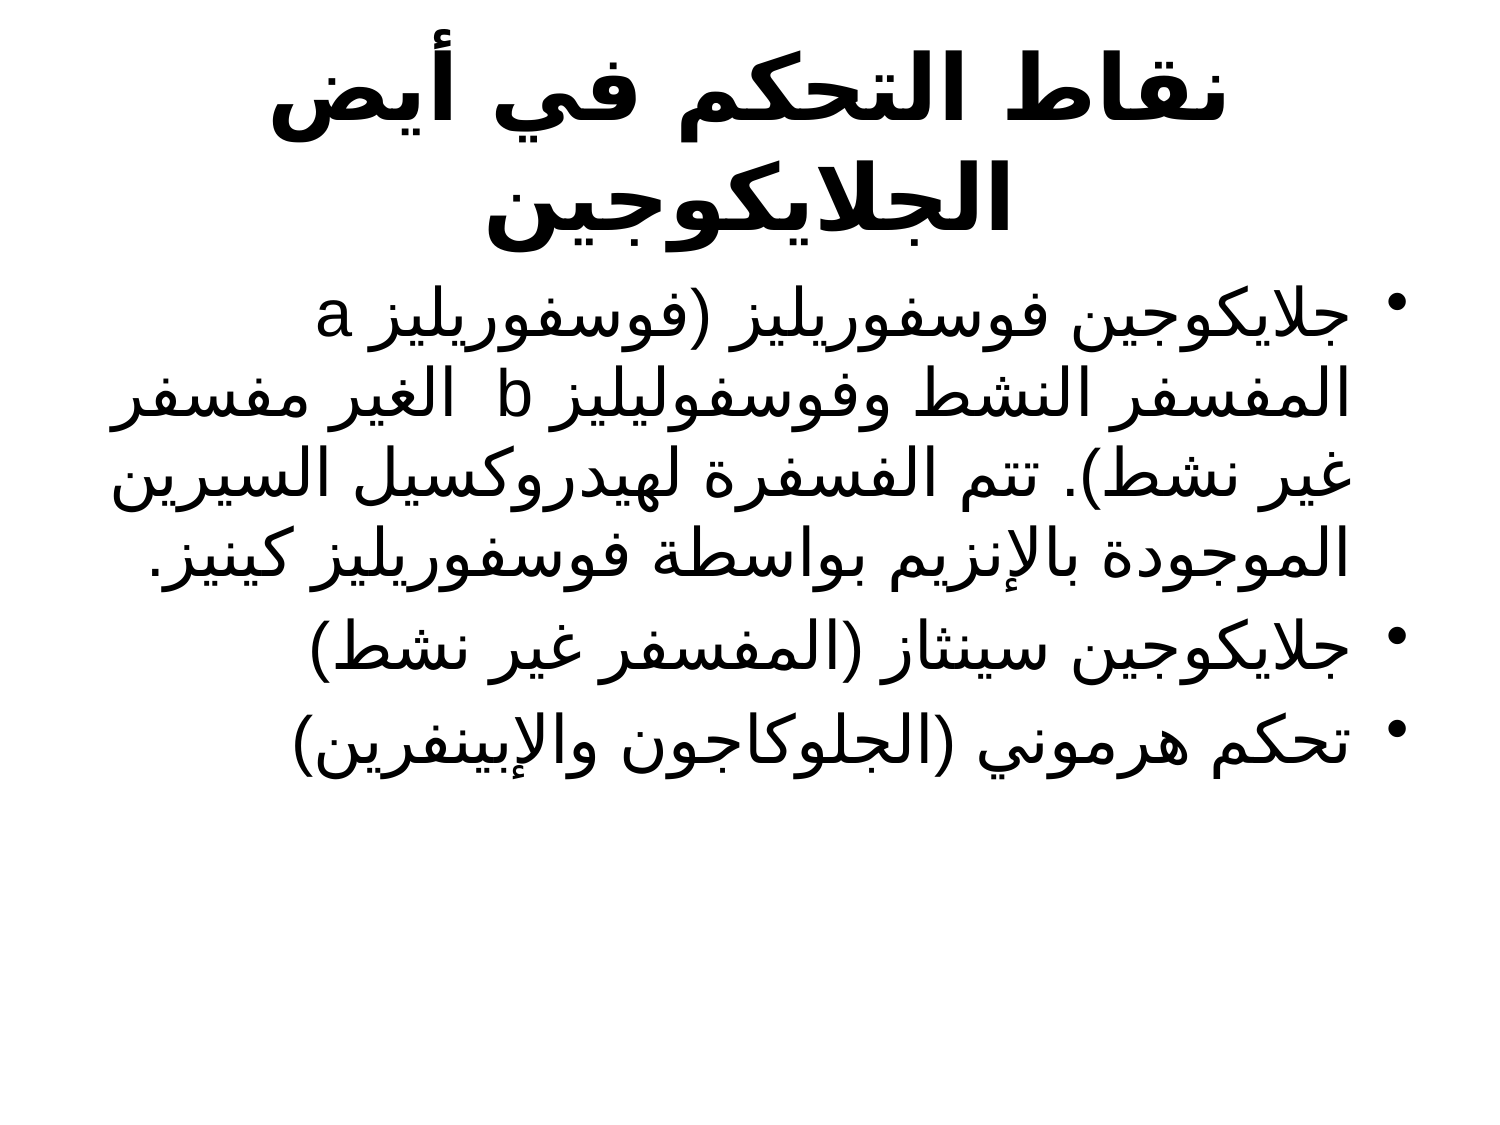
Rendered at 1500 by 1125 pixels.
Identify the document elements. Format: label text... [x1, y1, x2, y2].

list جلايكوجين فوسفوريليز (فوسفوريليز a المفسفر النشط وفوسفوليليز b الغير مفسفر غير نشط). تتم الفسفرة لهيدروكسيل السيرين الموجودة بالإنزيم بواسطة فوسفوريليز كينيز. جلايكوجين سينثاز (المفسفر غير نشط) تحكم هرموني (الجلوكاجون والإبينفرين) [74, 262, 1426, 1006]
title نقاط التحكم في أيض الجلايكوجين [74, 44, 1426, 233]
